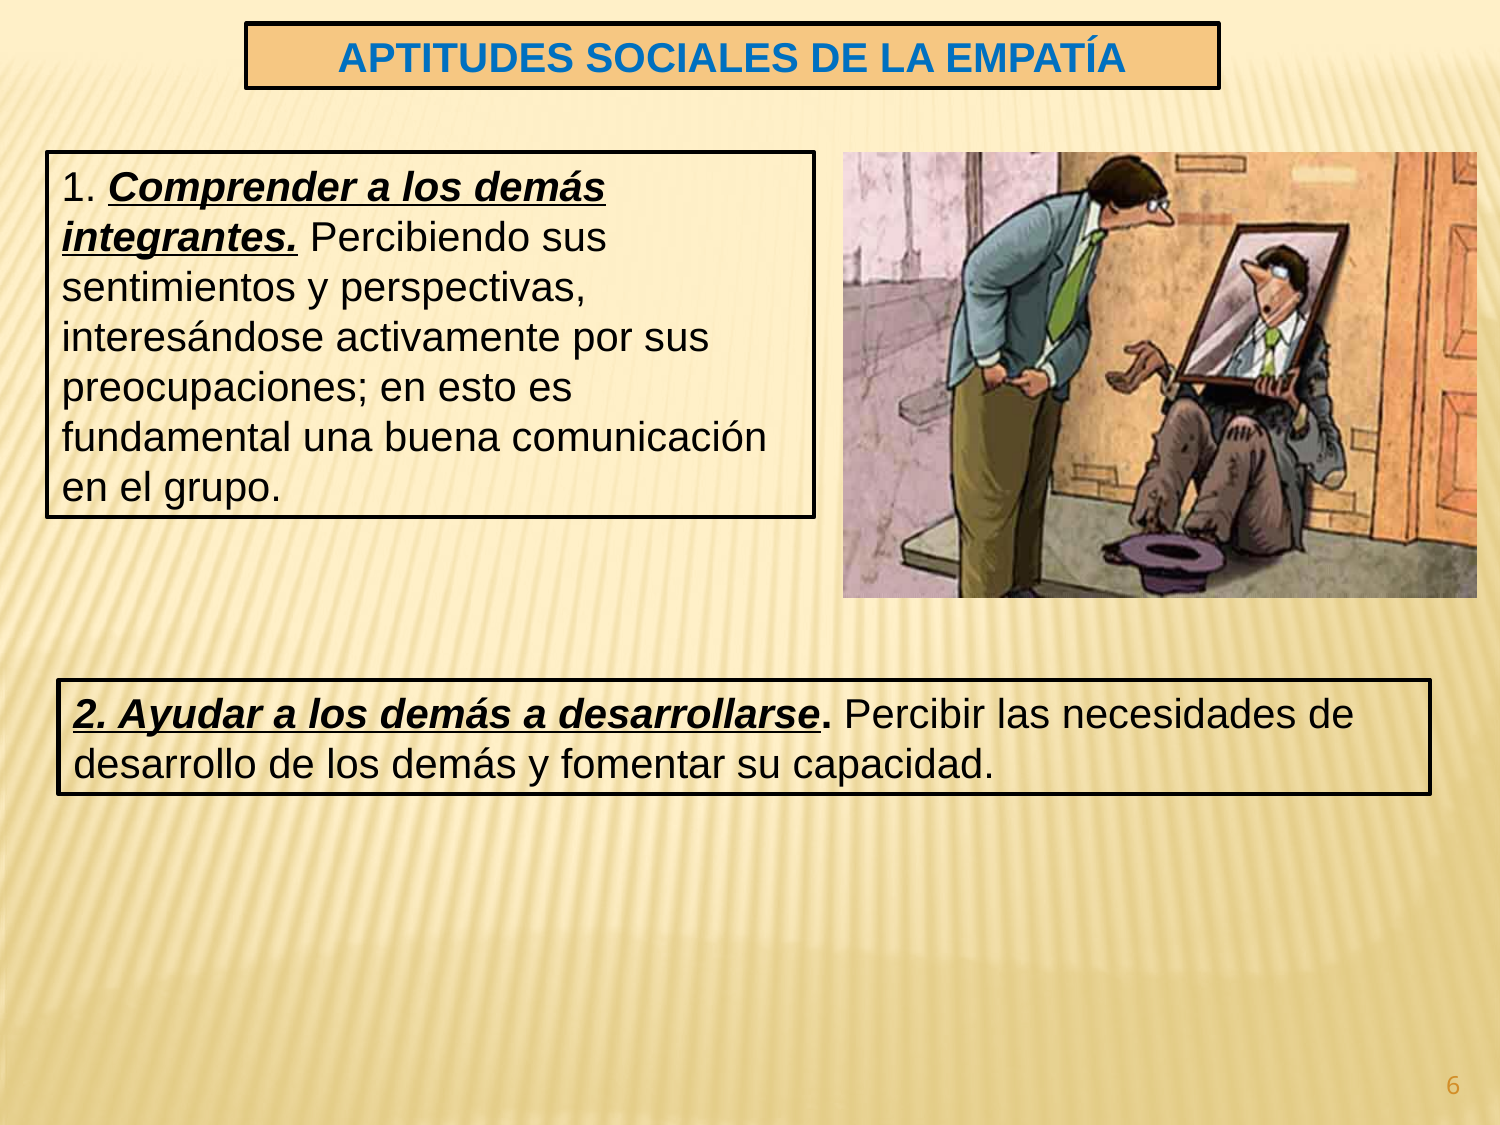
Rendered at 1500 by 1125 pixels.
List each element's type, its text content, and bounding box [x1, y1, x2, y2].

text_box 1. Comprender a los demás integrantes. Percibiendo sus sentimientos y perspectivas, interesándose activamente por sus preocupaciones; en esto es fundamental una buena comunicación en el grupo. [45, 150, 816, 519]
text_box 2. Ayudar a los demás a desarrollarse. Percibir las necesidades de desarrollo de los demás y fomentar su capacidad. [56, 678, 1432, 796]
slide_number 6 [1350, 1062, 1475, 1103]
picture [843, 152, 1477, 598]
text_box APTITUDES SOCIALES DE LA EMPATÍA [244, 21, 1221, 90]
